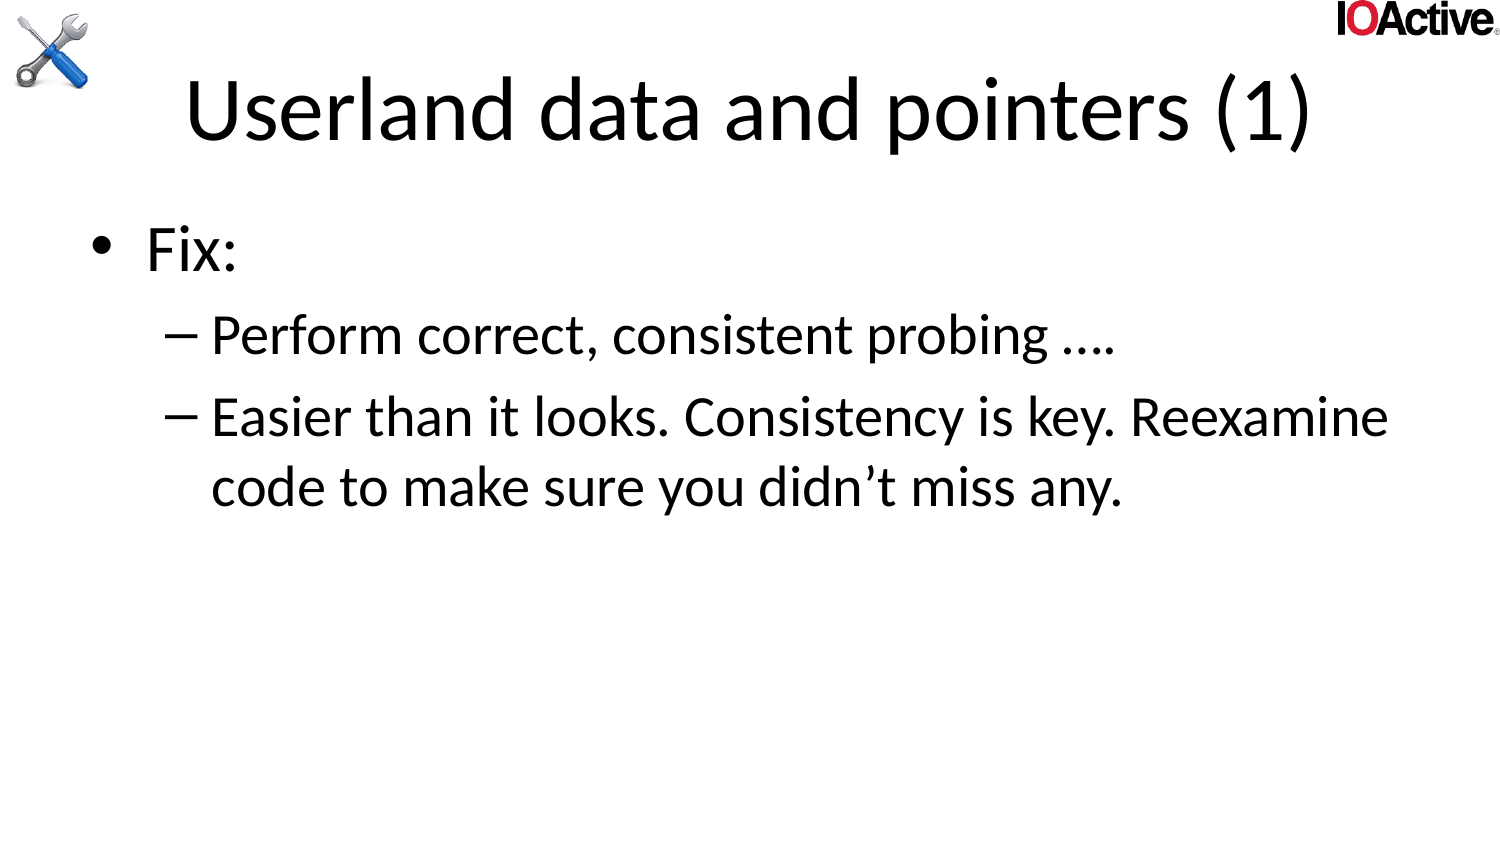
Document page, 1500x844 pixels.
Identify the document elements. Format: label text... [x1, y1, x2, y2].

picture [0, 0, 101, 101]
list Fix: Perform correct, consistent probing …. Easier than it looks. Consistency is key. Reexamine code to make sure you didn’t miss any. [75, 196, 1425, 754]
title Userland data and pointers (1) [75, 33, 1425, 175]
picture [1337, 0, 1500, 36]
